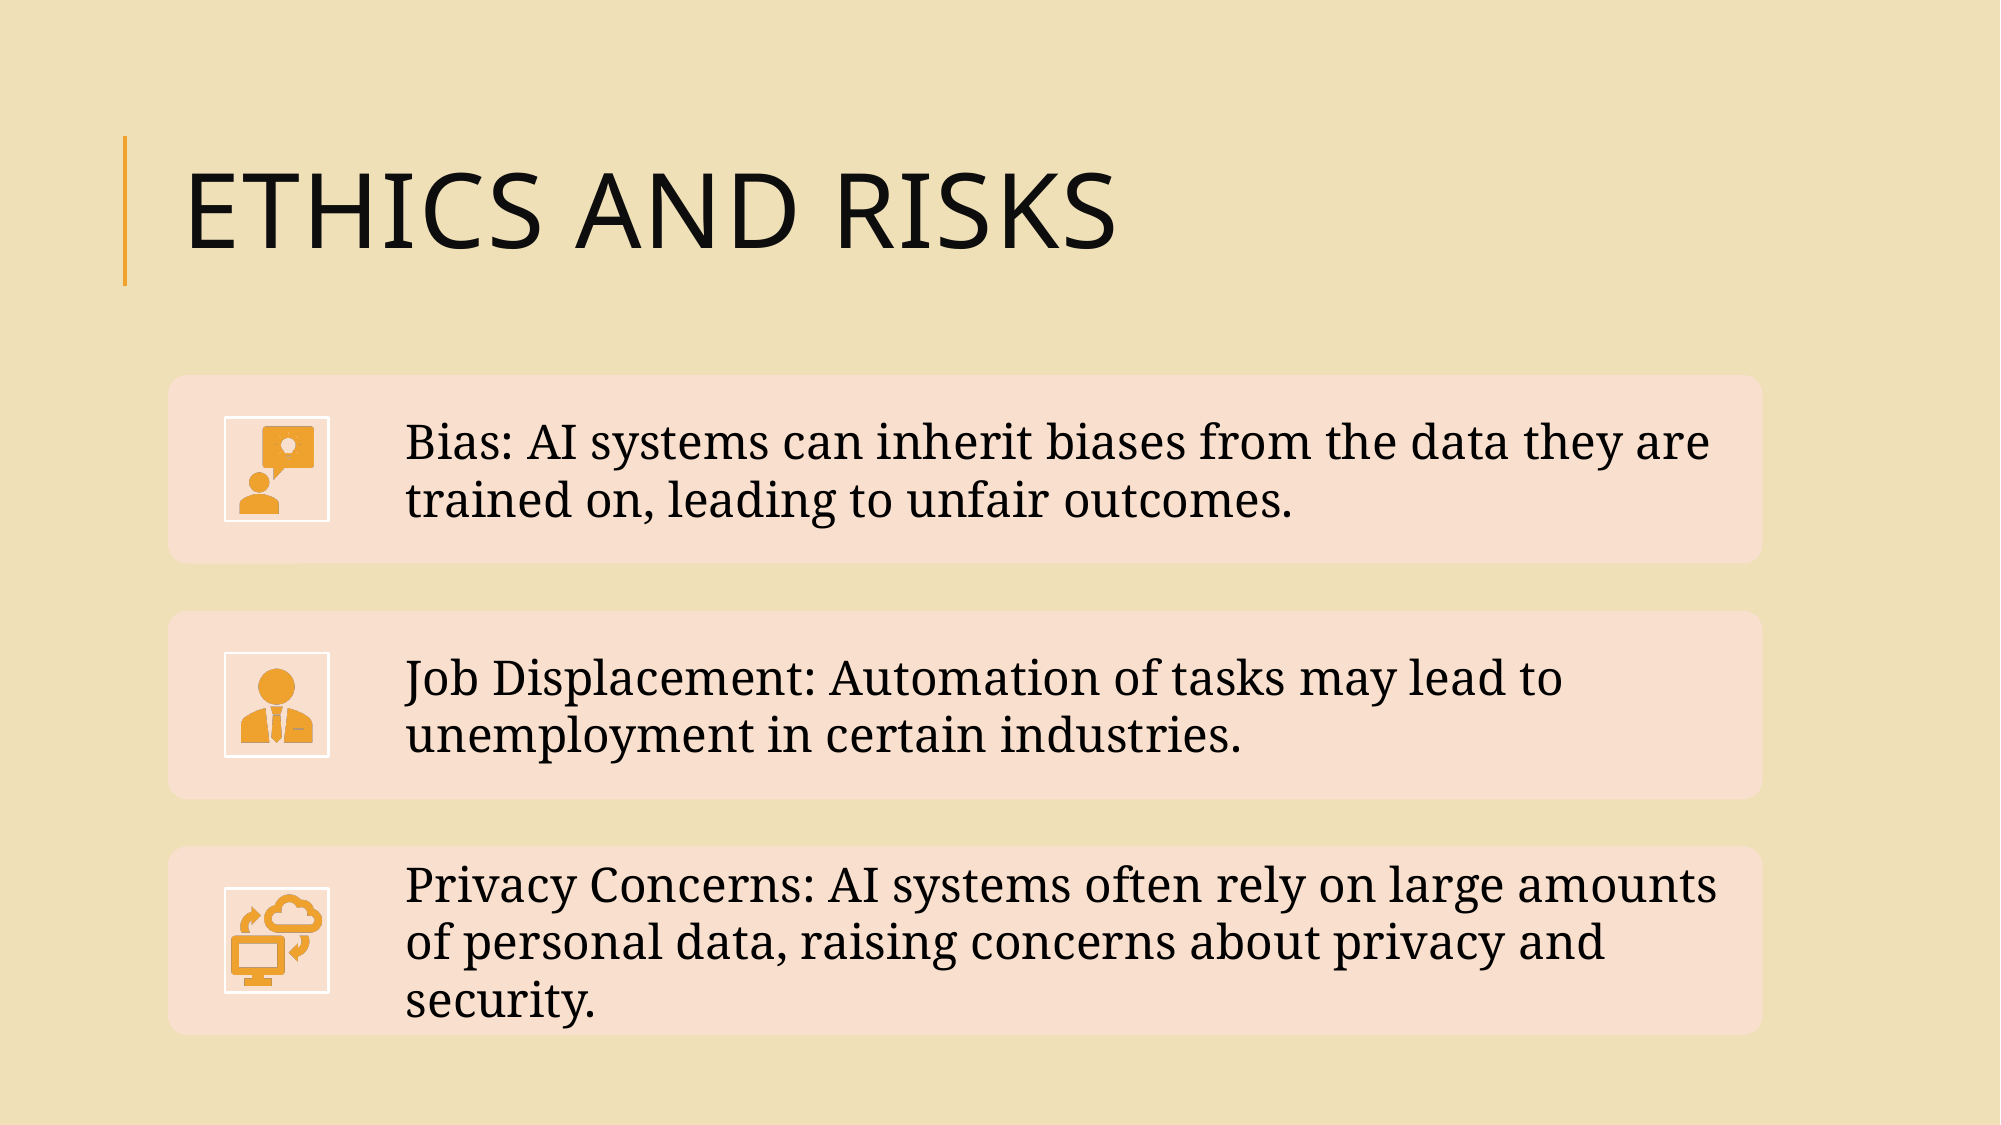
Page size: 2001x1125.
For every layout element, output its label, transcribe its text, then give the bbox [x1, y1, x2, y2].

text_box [167, 374, 1763, 1036]
title Ethics and Risks [168, 96, 1763, 342]
